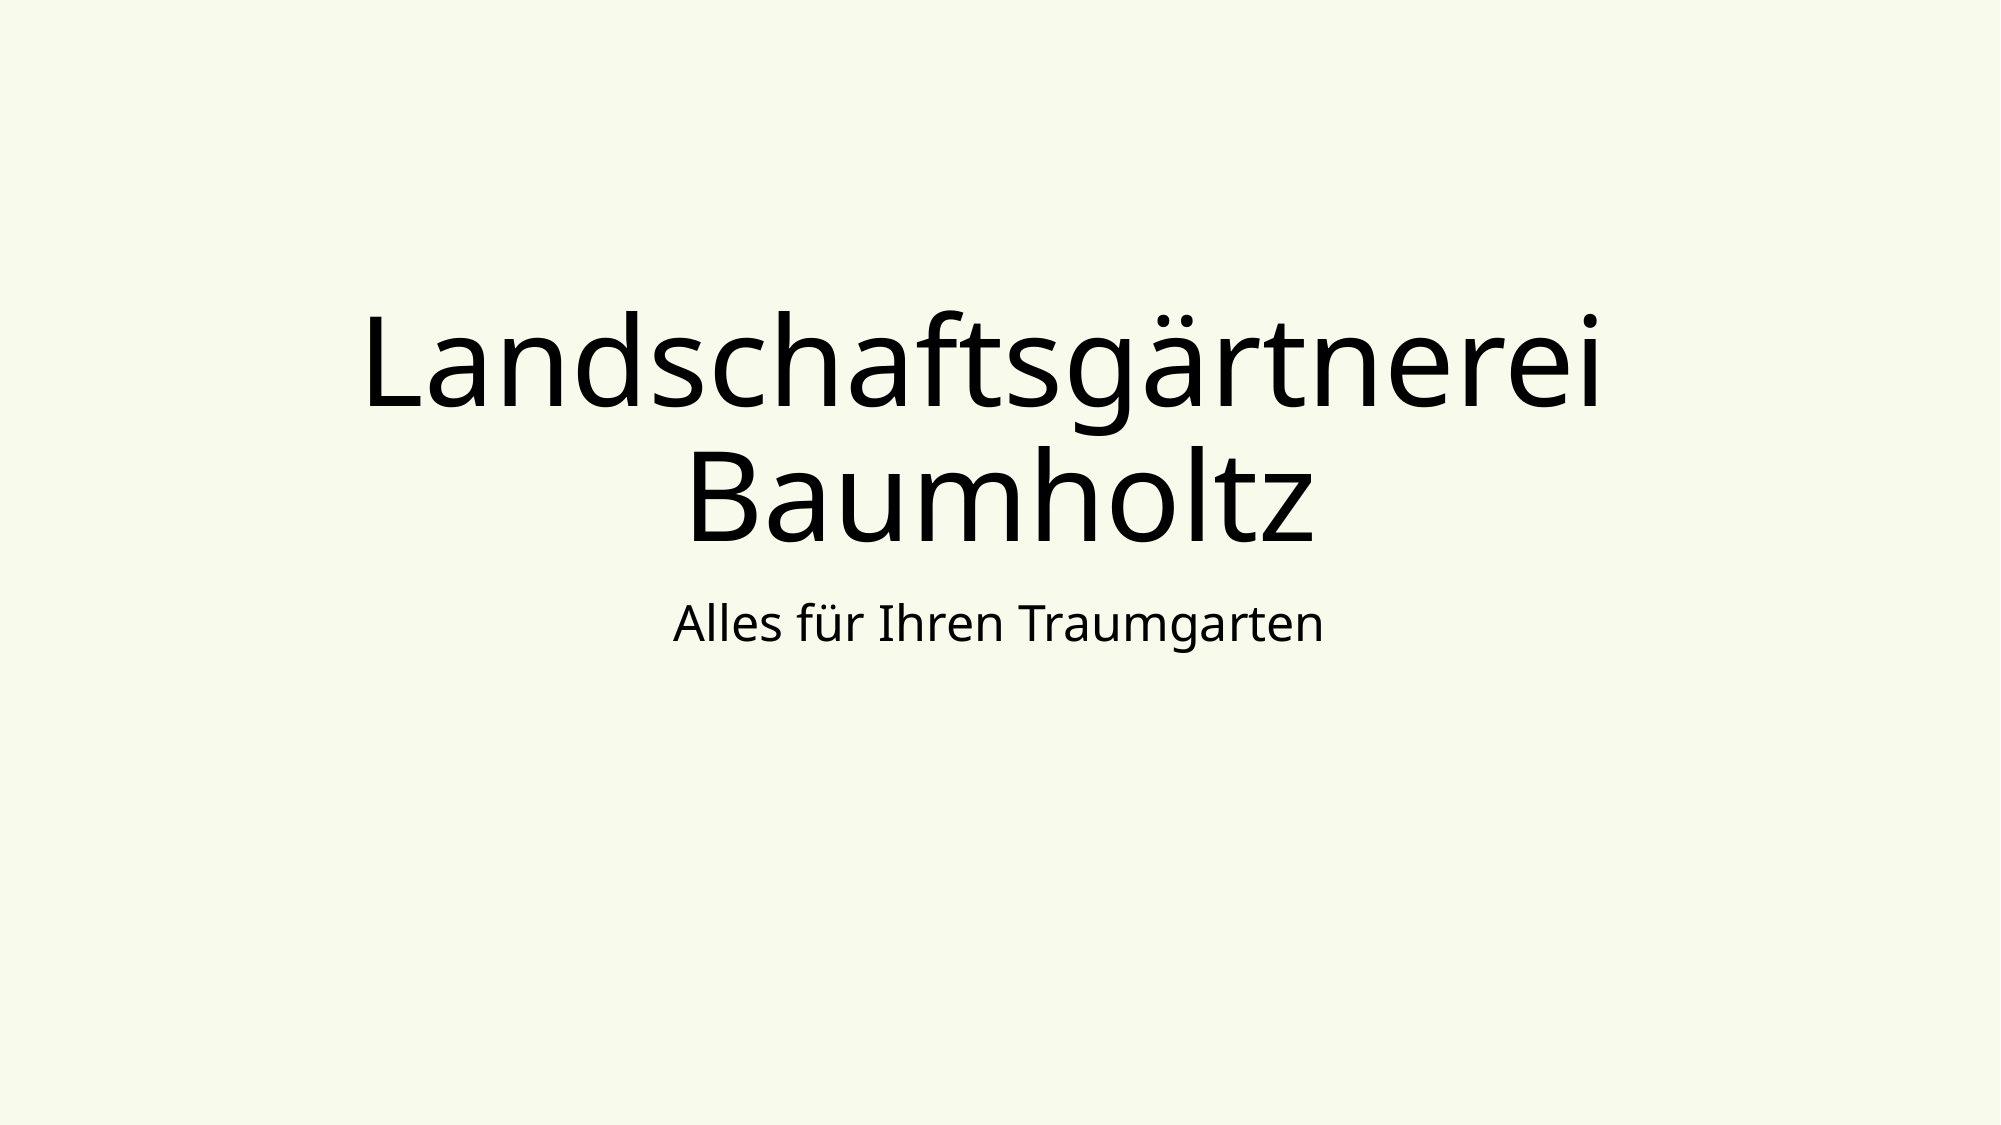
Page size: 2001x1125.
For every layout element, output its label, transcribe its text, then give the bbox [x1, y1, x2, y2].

subtitle Alles für Ihren Traumgarten [249, 590, 1750, 863]
title Landschaftsgärtnerei Baumholtz [249, 184, 1750, 576]
